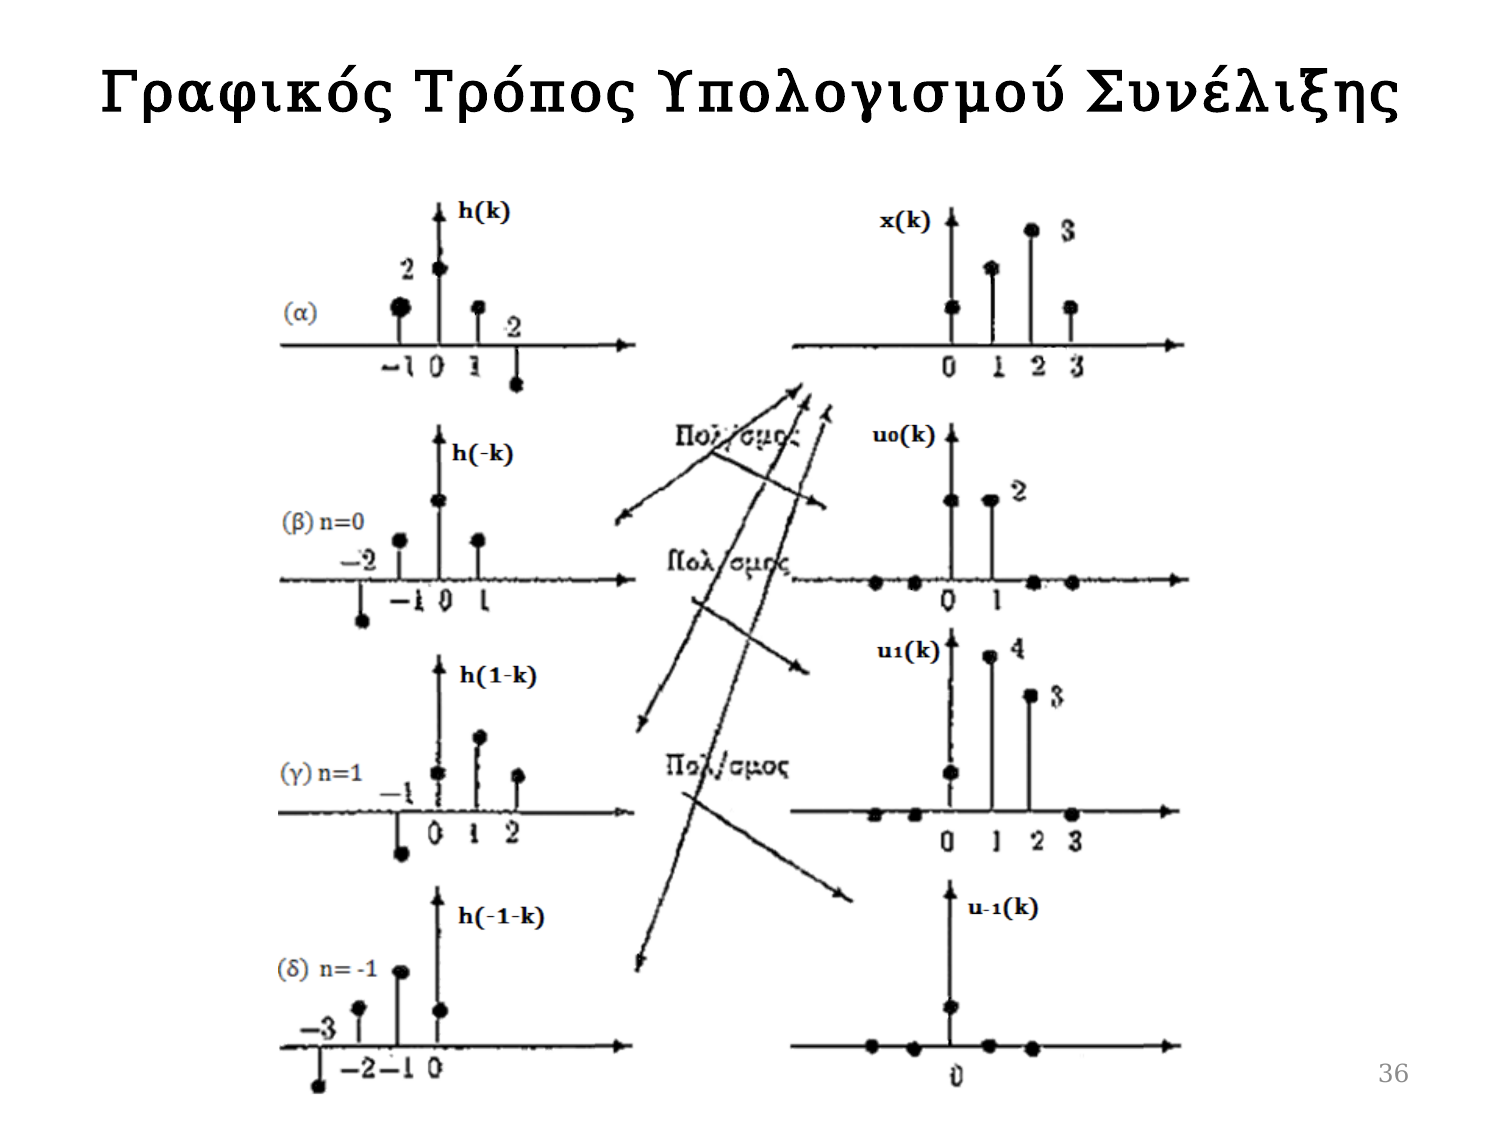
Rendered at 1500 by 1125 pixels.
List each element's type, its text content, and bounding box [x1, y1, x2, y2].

slide_number 36 [1223, 1042, 1425, 1103]
picture [277, 148, 1223, 1097]
text_box Γραφικός Τρόπος Υπολογισμού Συνέλιξης [74, 19, 1425, 159]
